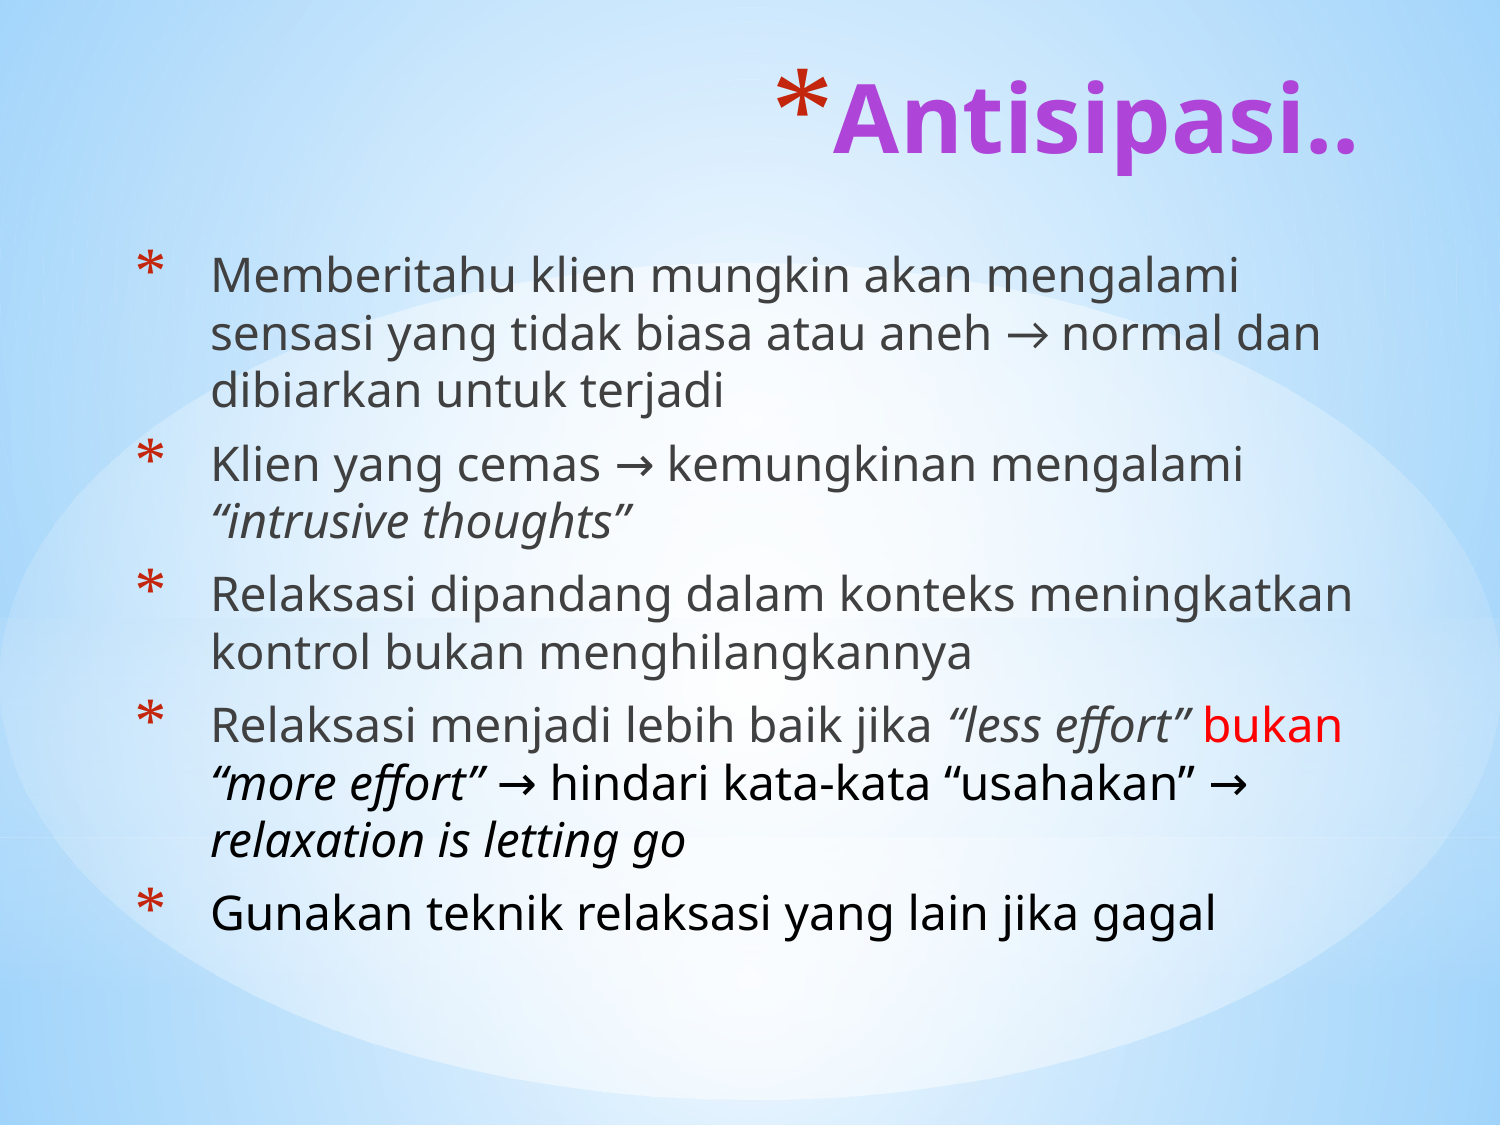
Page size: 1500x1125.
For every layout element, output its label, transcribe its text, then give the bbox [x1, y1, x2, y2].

title Antisipasi.. [112, 50, 1375, 237]
list Memberitahu klien mungkin akan mengalami sensasi yang tidak biasa atau aneh → normal dan dibiarkan untuk terjadi Klien yang cemas → kemungkinan mengalami “intrusive thoughts” Relaksasi dipandang dalam konteks meningkatkan kontrol bukan menghilangkannya Relaksasi menjadi lebih baik jika “less effort” bukan “more effort” → hindari kata-kata “usahakan” → relaxation is letting go Gunakan teknik relaksasi yang lain jika gagal [112, 237, 1425, 975]
